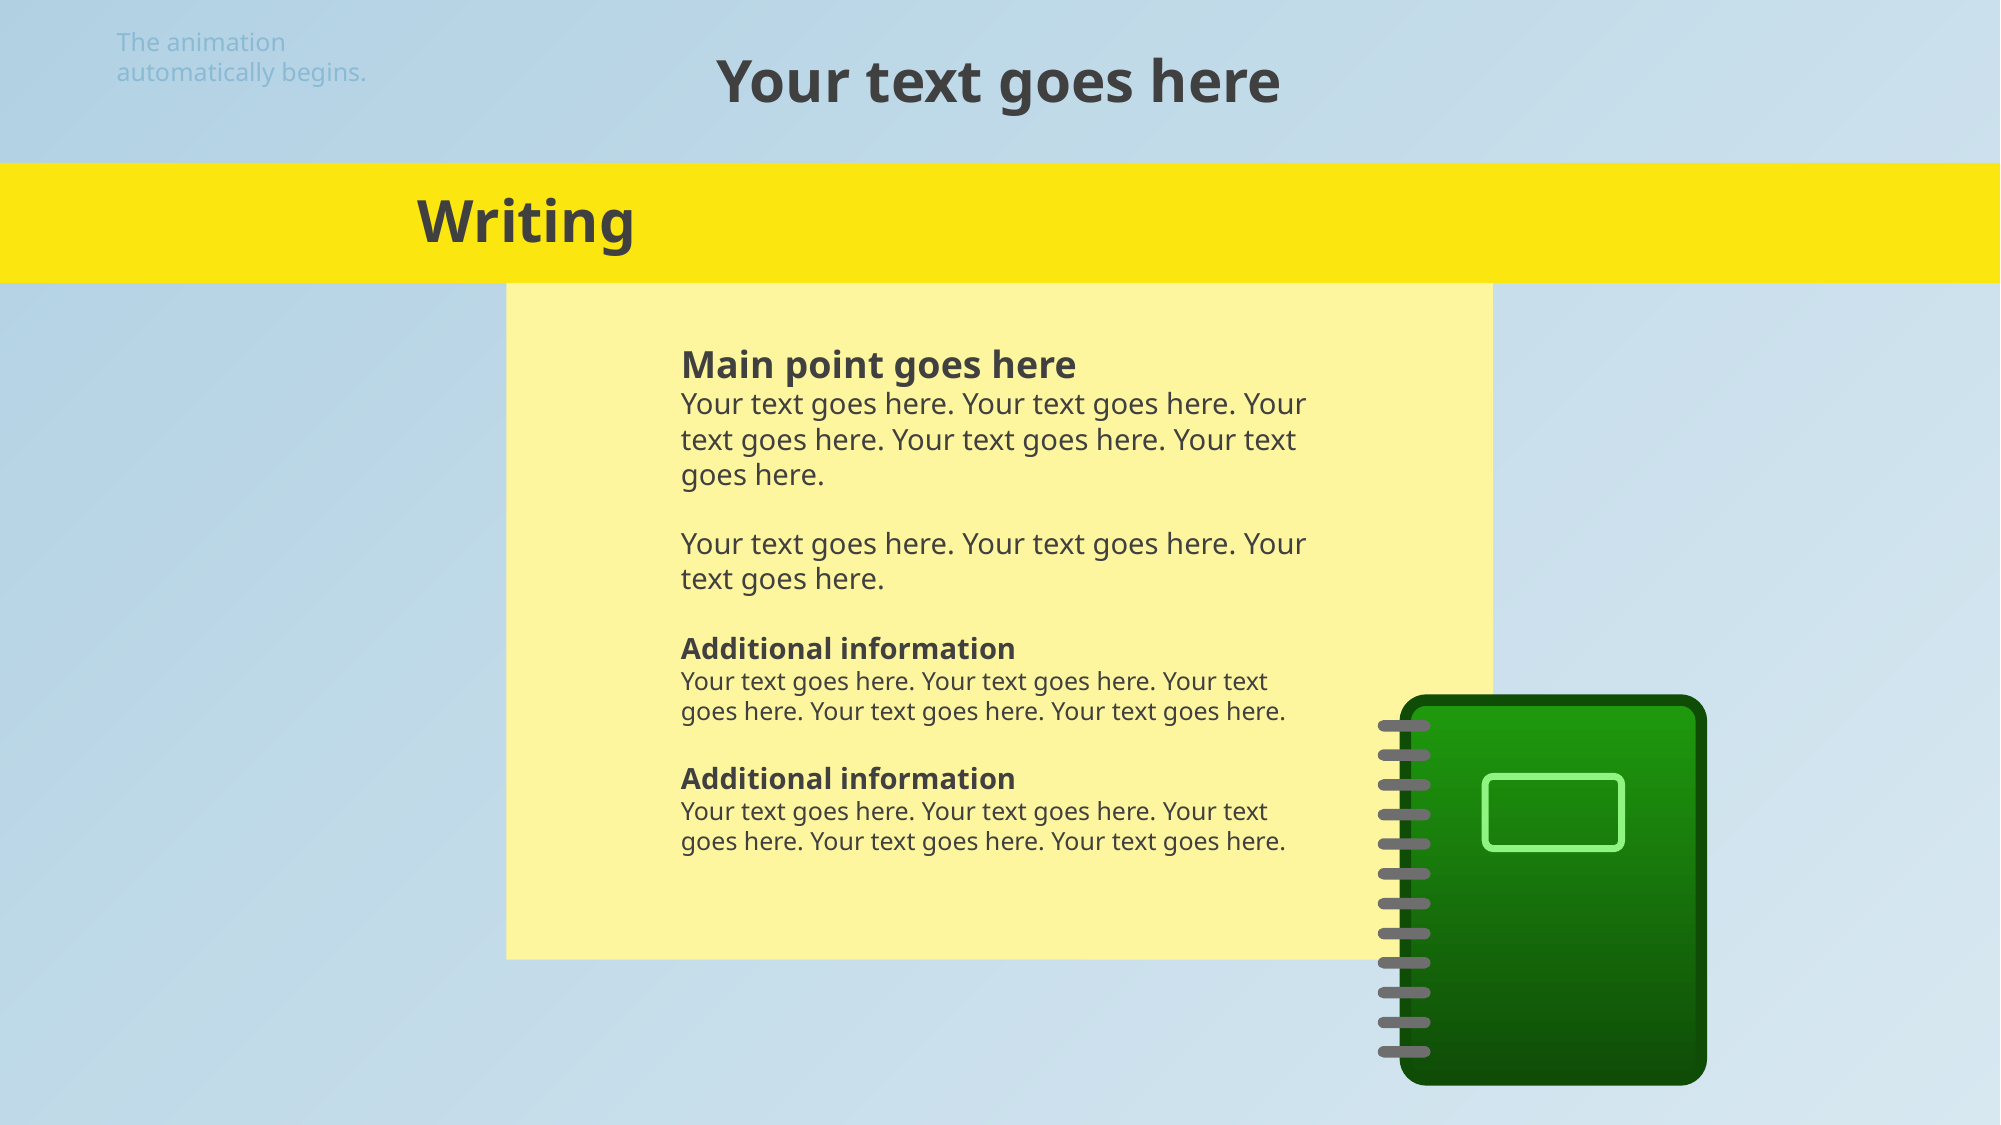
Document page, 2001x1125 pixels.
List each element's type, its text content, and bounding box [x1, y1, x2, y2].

text_box The animation automatically begins. [101, 19, 480, 94]
text_box [505, 282, 1494, 961]
text_box Your text goes here [701, 36, 1298, 122]
text_box [0, 162, 2000, 284]
text_box Writing [402, 177, 651, 262]
text_box Main point goes here Your text goes here. Your text goes here. Your text goes here. Your text goes here. Your text goes here. Your text goes here. Your text goes here. Your text goes here. Additional information Your text goes here. Your text goes here. Your text goes here. Your text goes here. Your text goes here. Additional information Your text goes here. Your text goes here. Your text goes here. Your text goes here. Your text goes here. [666, 333, 1334, 863]
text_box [1377, 694, 1708, 1086]
